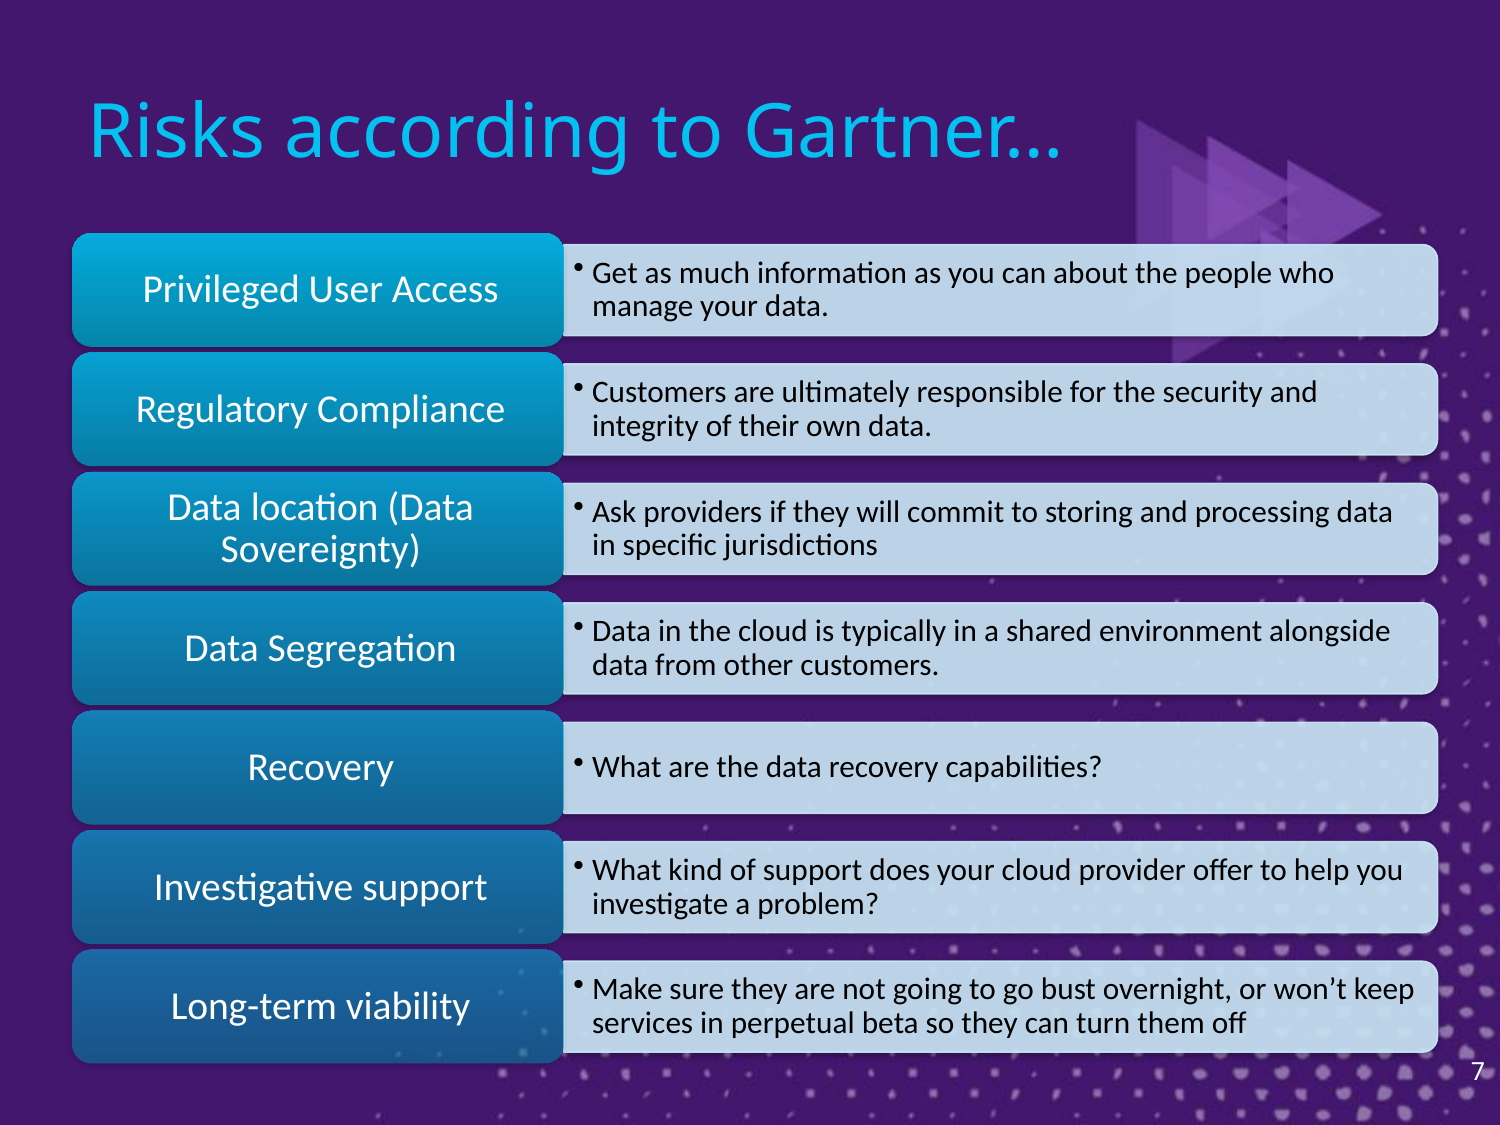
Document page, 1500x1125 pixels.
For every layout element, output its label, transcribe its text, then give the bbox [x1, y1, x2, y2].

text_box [72, 232, 1438, 1064]
title Risks according to Gartner… [72, 74, 1438, 181]
picture [0, 0, 1500, 1125]
slide_number 7 [1313, 1042, 1500, 1103]
